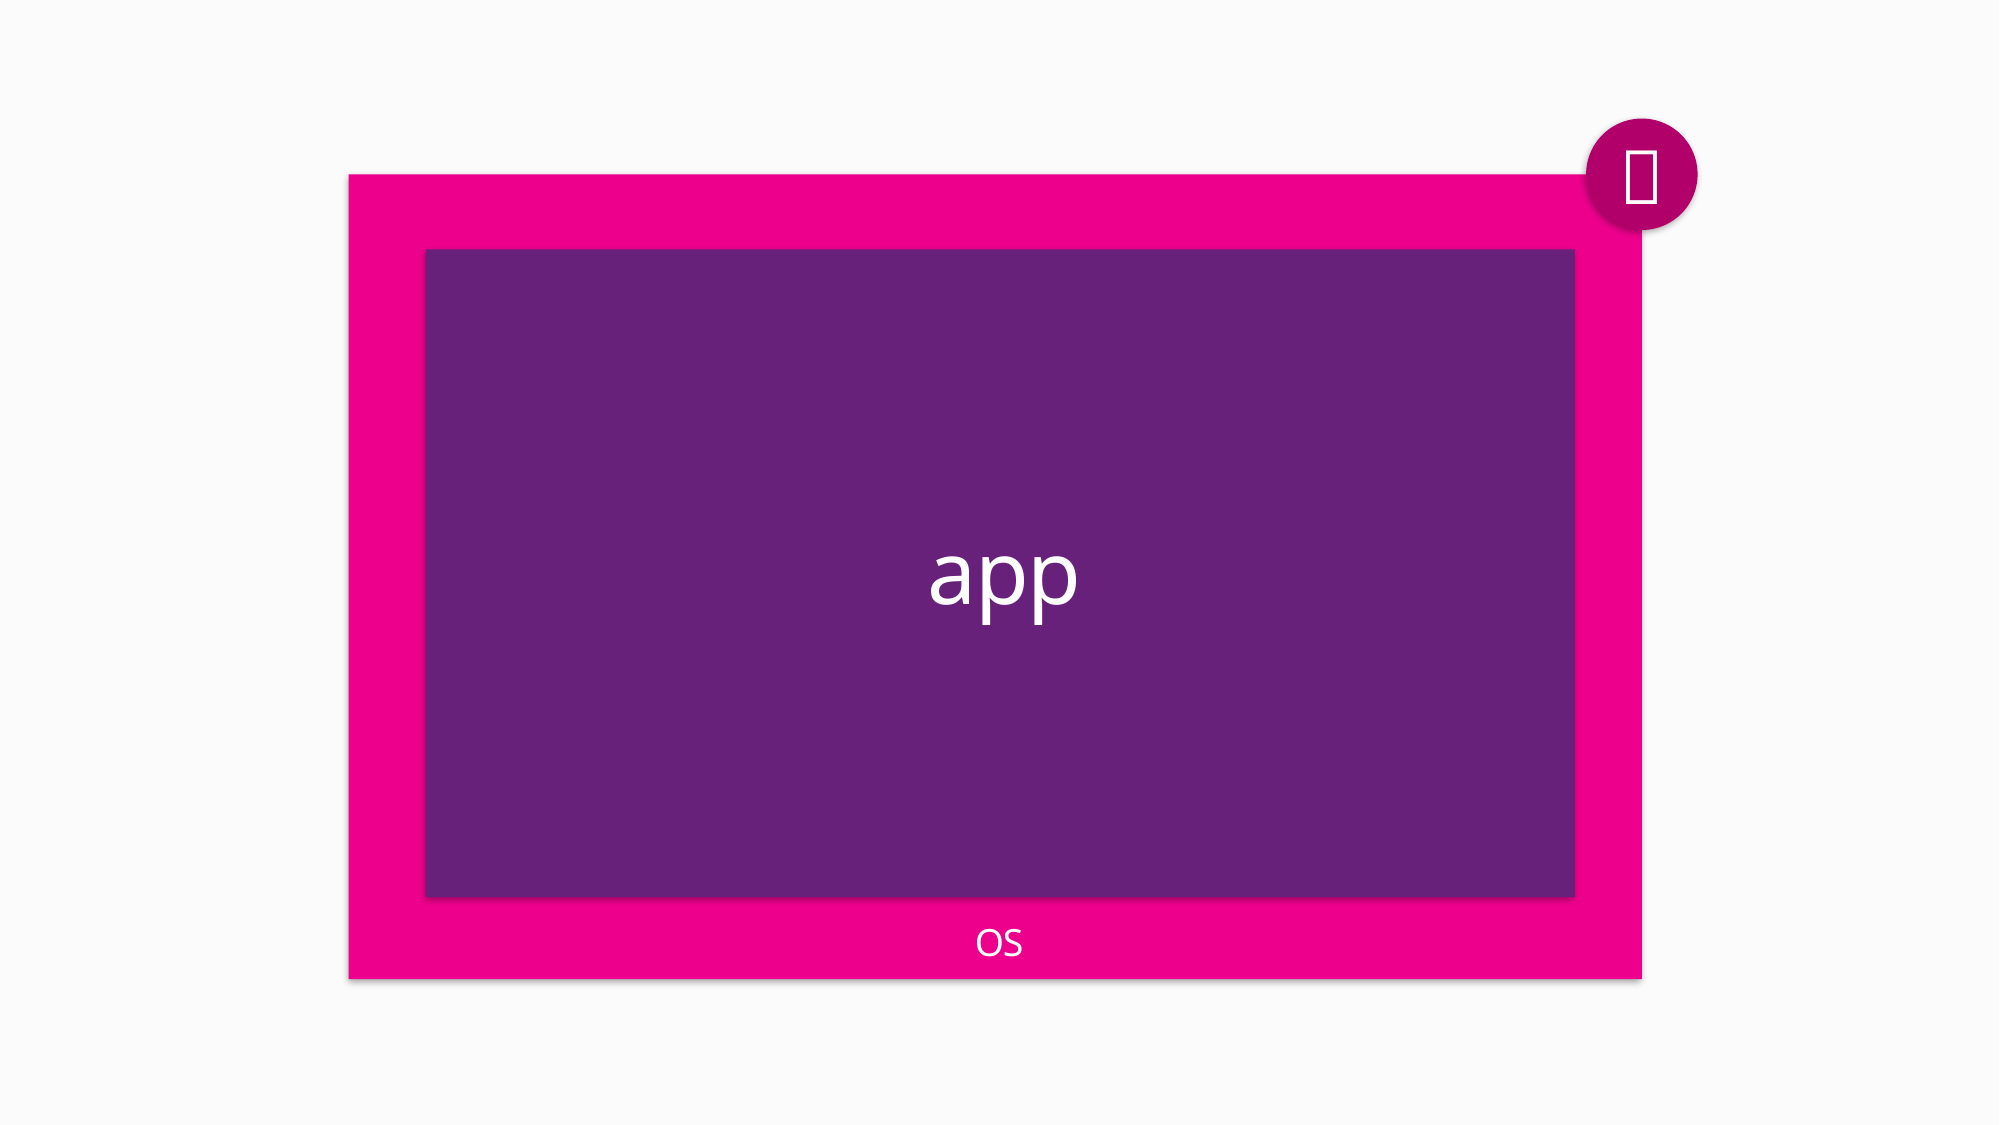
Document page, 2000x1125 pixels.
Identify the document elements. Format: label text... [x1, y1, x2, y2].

text_box app [425, 249, 1576, 898]
text_box 👶 [1585, 117, 1699, 231]
text_box OS [348, 174, 1643, 980]
